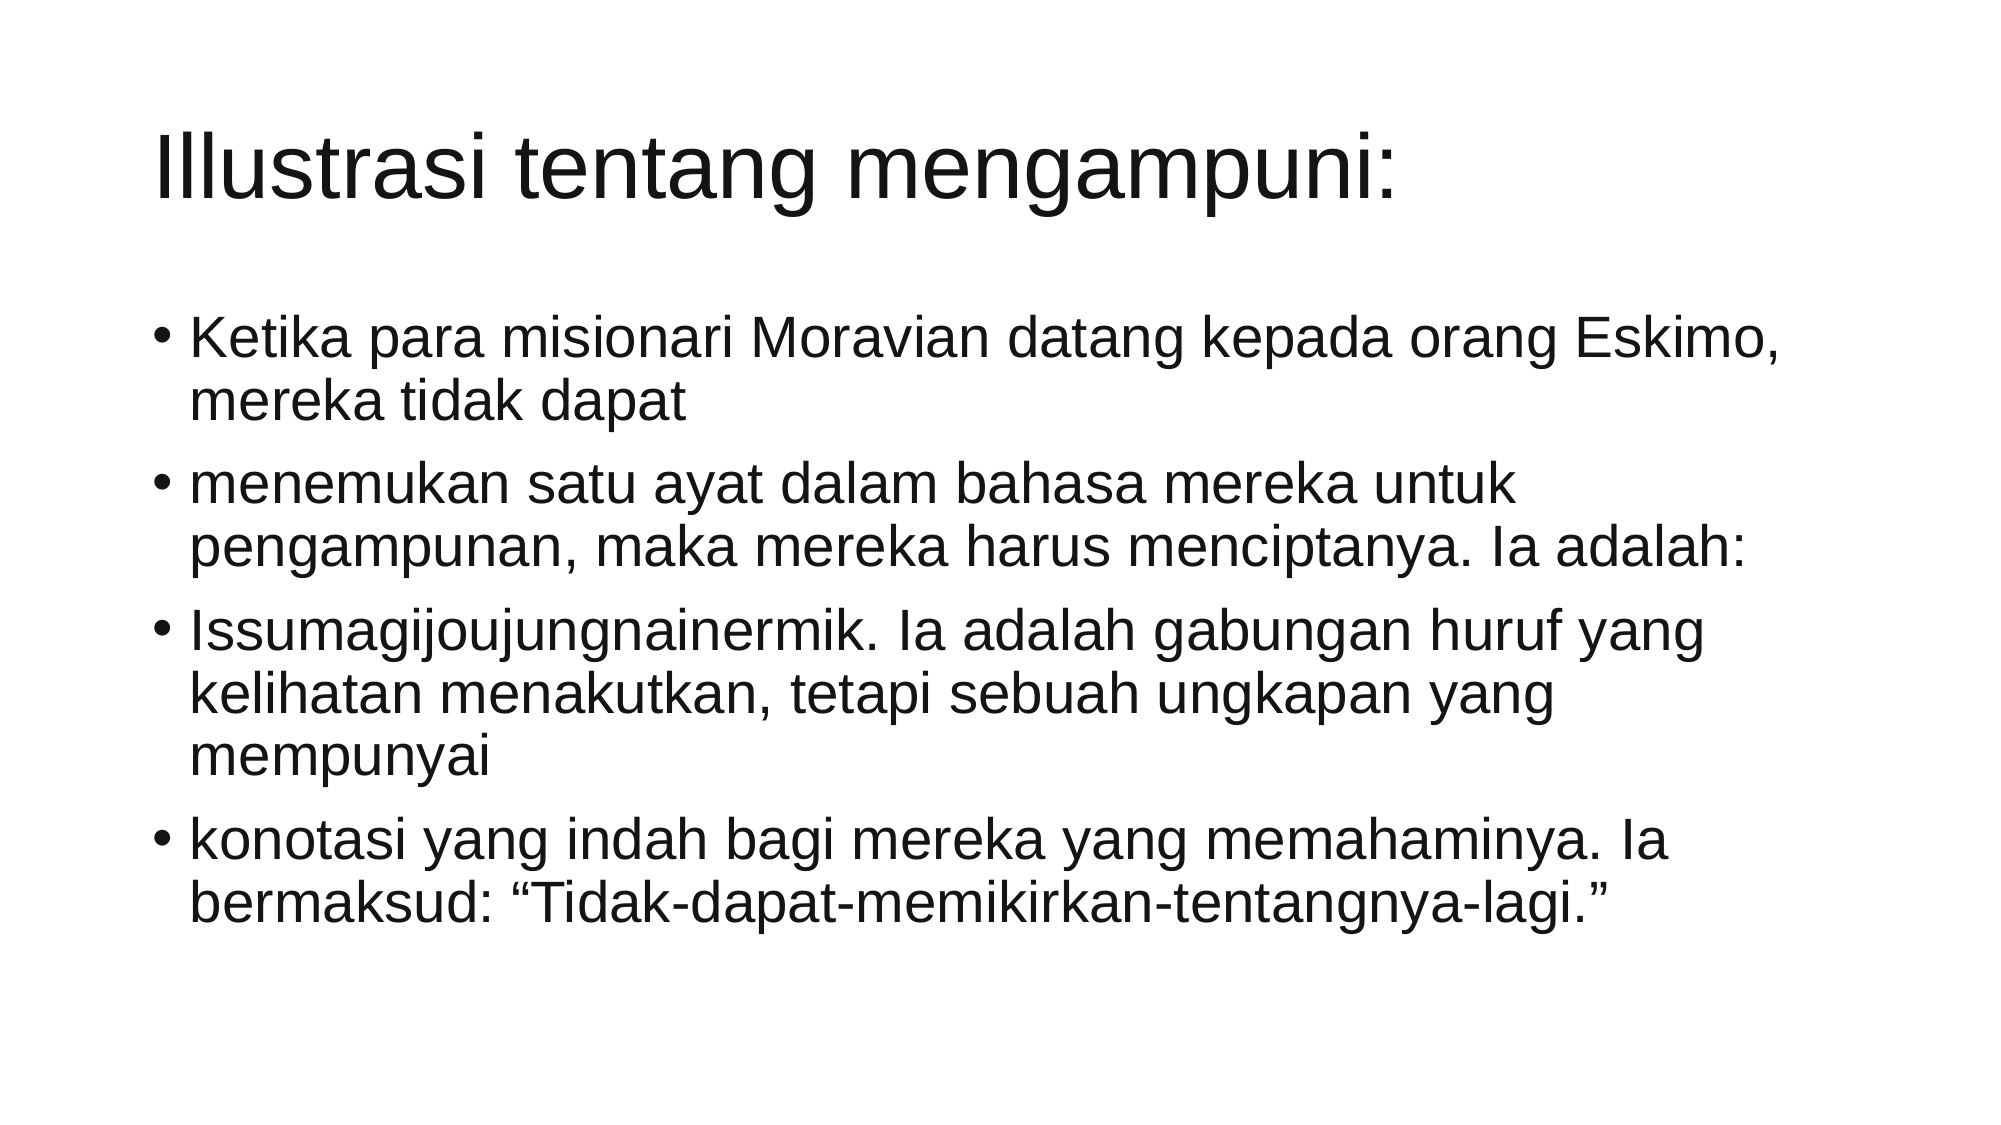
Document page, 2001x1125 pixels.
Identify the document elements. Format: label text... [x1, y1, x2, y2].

title Illustrasi tentang mengampuni: [137, 59, 1863, 278]
list Ketika para misionari Moravian datang kepada orang Eskimo, mereka tidak dapat menemukan satu ayat dalam bahasa mereka untuk pengampunan, maka mereka harus menciptanya. Ia adalah: Issumagijoujungnainermik. Ia adalah gabungan huruf yang kelihatan menakutkan, tetapi sebuah ungkapan yang mempunyai konotasi yang indah bagi mereka yang memahaminya. Ia bermaksud: “Tidak-dapat-memikirkan-tentangnya-lagi.” [137, 299, 1863, 1014]
